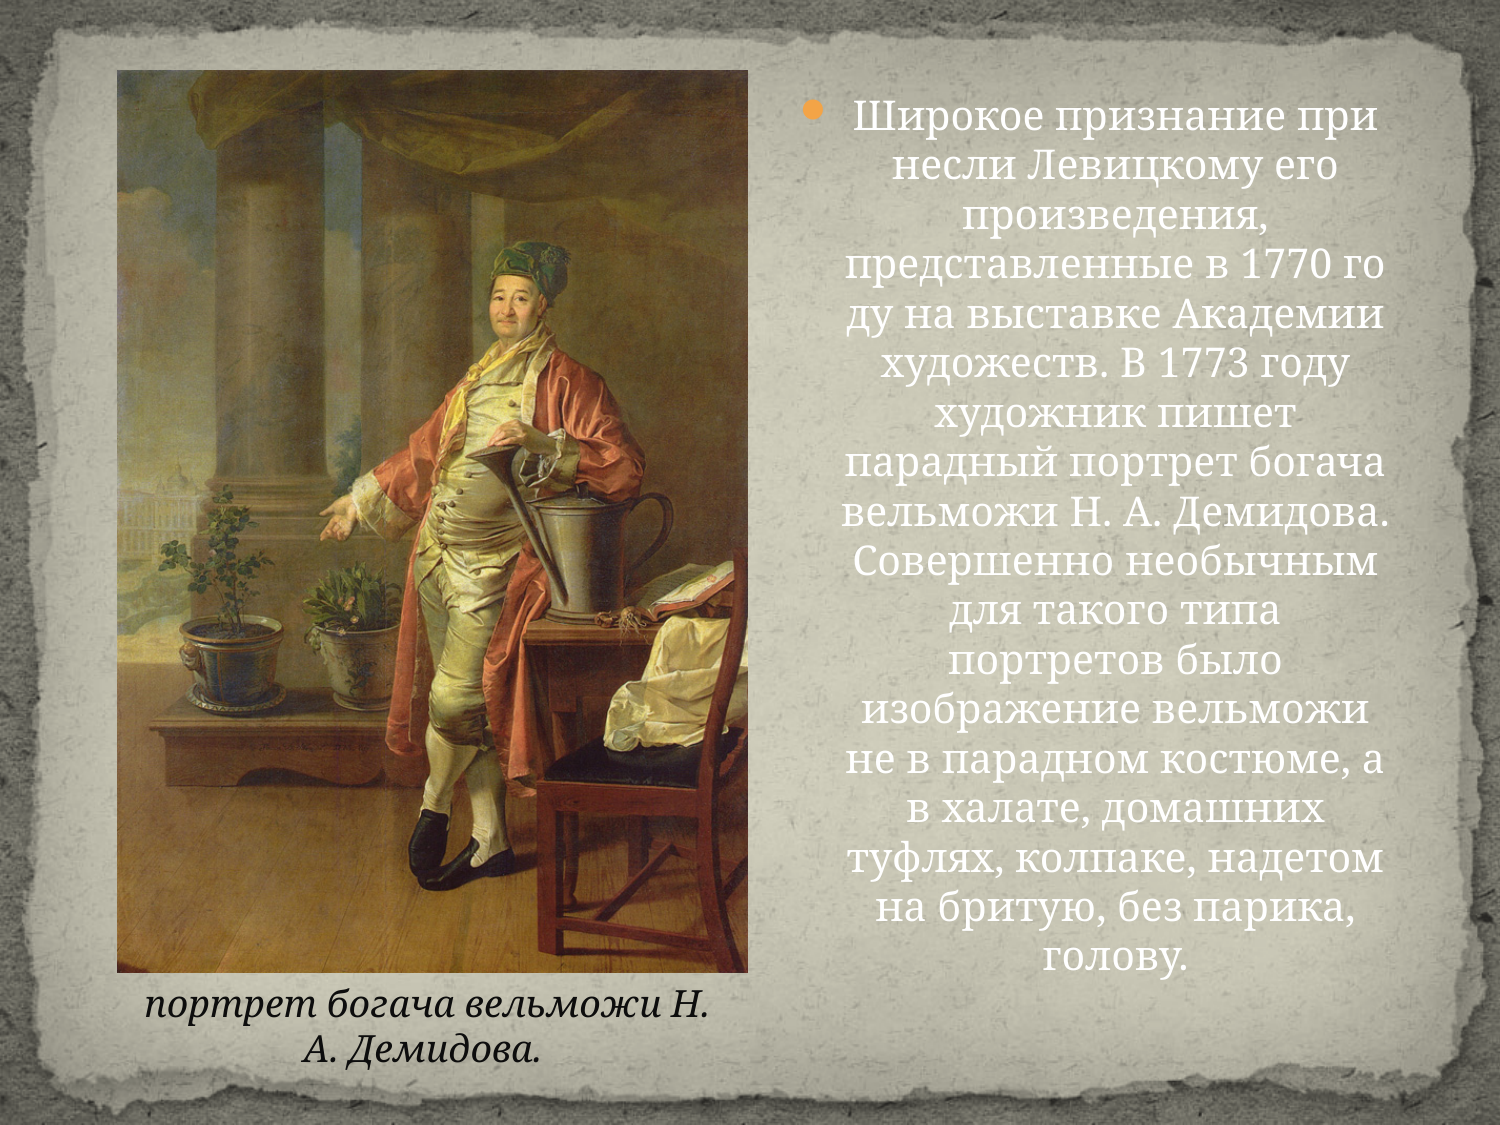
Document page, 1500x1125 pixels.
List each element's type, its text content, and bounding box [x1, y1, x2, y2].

picture [117, 70, 748, 973]
text_box портрет богача вельможи Н. А. Демидова. [128, 982, 727, 1078]
list Широкое признание при­несли Левицкому его произведения, представленные в 1770 го­ду на выставке Академии художеств. В 1773 году художник пишет парадный портрет богача вельможи Н. А. Демидова. Совершенно необычным для такого типа портретов было изображение вельможи не в парадном костюме, а в халате, домашних туфлях, колпаке, надетом на бритую, без парика, голову. [785, 82, 1407, 1000]
